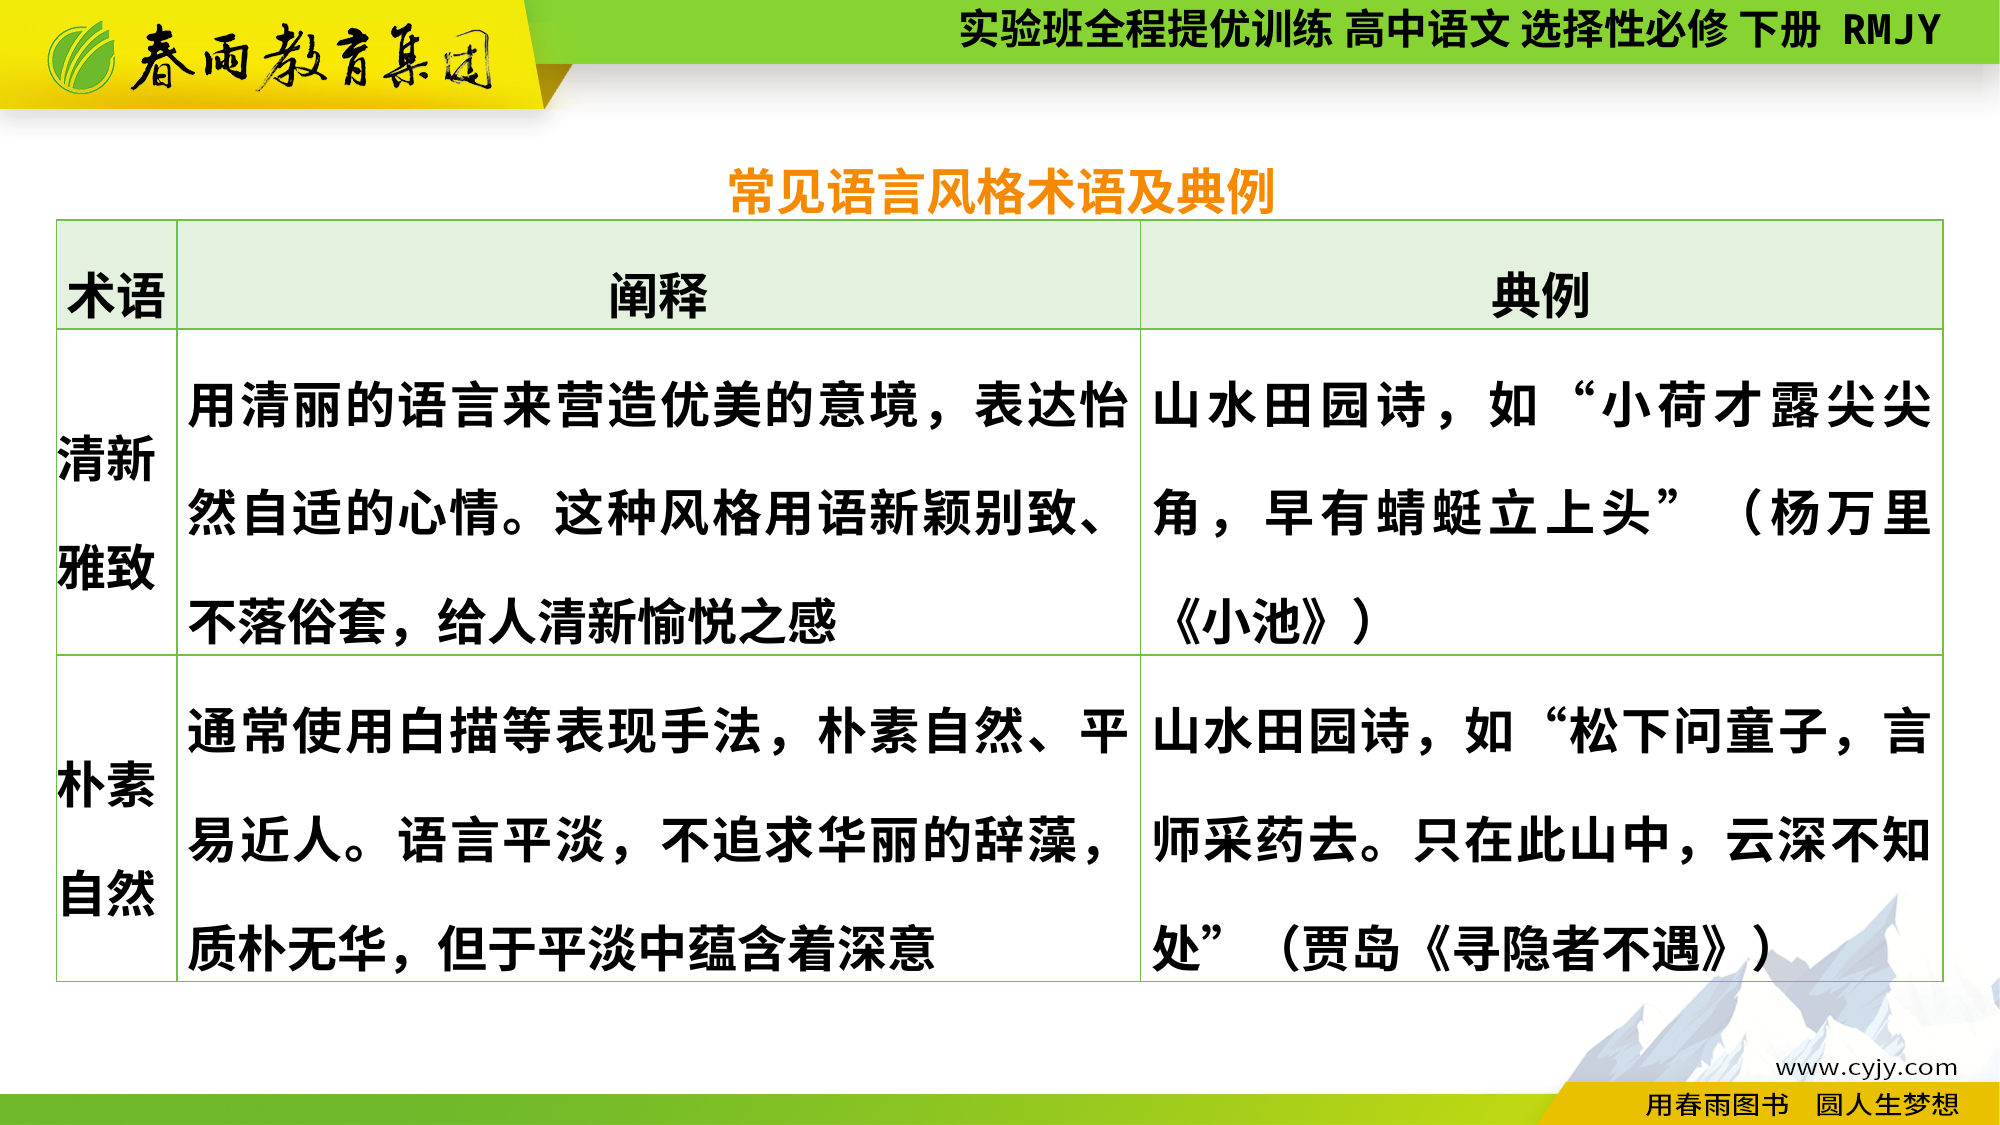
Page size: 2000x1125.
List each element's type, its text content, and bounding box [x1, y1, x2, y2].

table_cell 用清丽的语言来营造优美的意境，表达怡然自适的心情。这种风格用语新颖别致、不落俗套，给人清新愉悦之感 [178, 330, 1140, 654]
list 常见语言风格术语及典例 [59, 122, 1944, 217]
picture [0, 0, 2000, 1125]
table_header 阐释 [178, 221, 1140, 328]
table_header 术语 [57, 221, 176, 328]
table_header 典例 [1141, 221, 1942, 328]
table_cell 山水田园诗，如“松下问童子，言师采药去。只在此山中，云深不知处”（贾岛《寻隐者不遇》） [1141, 656, 1942, 981]
table_cell 朴素 自然 [57, 656, 176, 981]
table_cell 山水田园诗，如“小荷才露尖尖角，早有蜻蜓立上头”（杨万里《小池》） [1141, 330, 1942, 654]
table_cell 通常使用白描等表现手法，朴素自然、平易近人。语言平淡，不追求华丽的辞藻，质朴无华，但于平淡中蕴含着深意 [178, 656, 1140, 981]
table_cell 清新 雅致 [57, 330, 176, 654]
